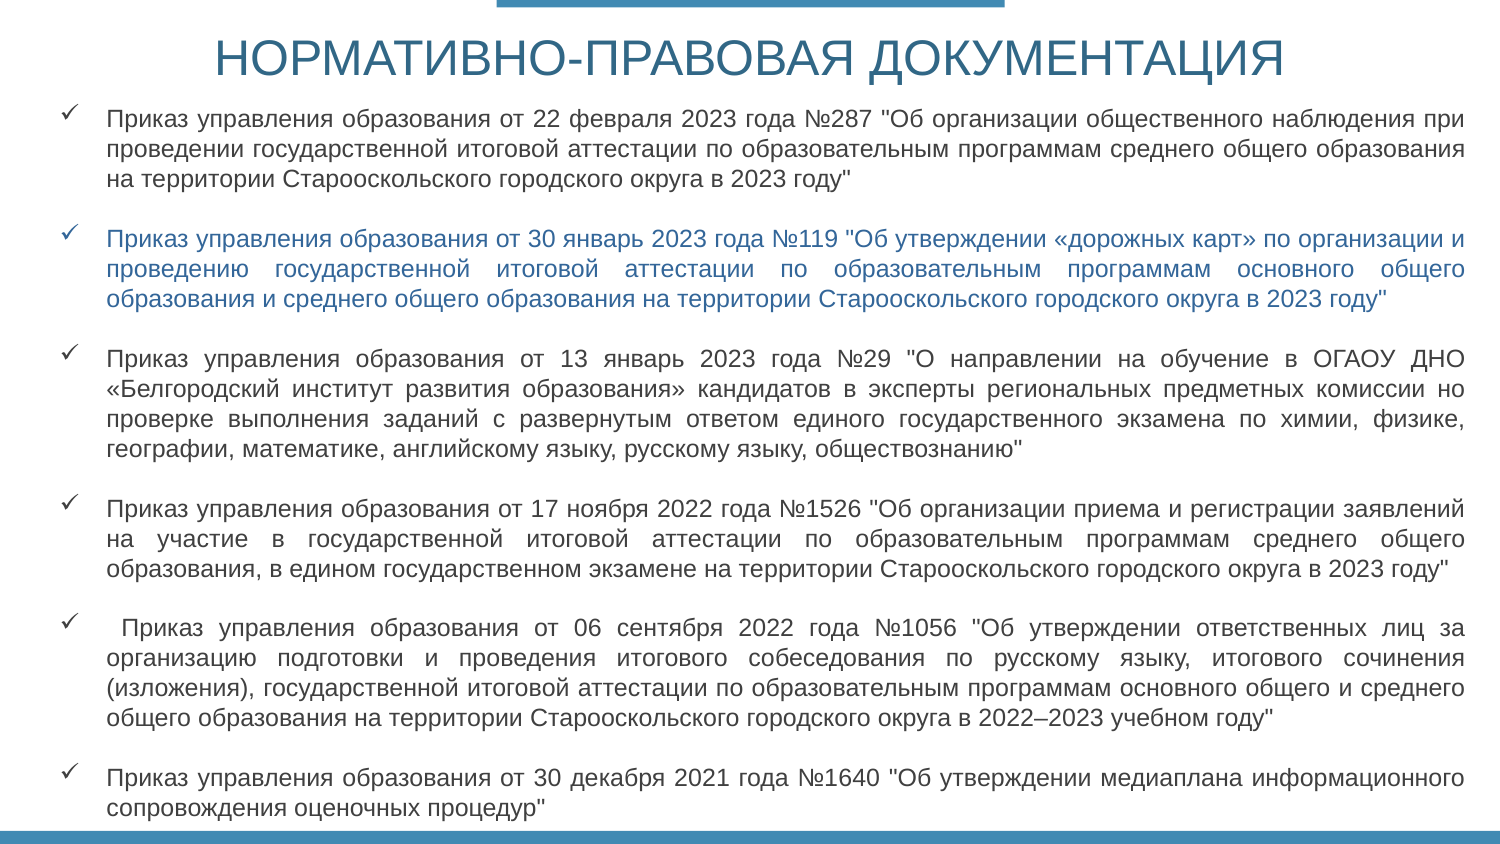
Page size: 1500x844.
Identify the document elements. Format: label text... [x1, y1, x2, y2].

list НОРМАТИВНО-ПРАВОВАЯ ДОКУМЕНТАЦИЯ [0, 8, 1500, 103]
text_box Приказ управления образования от 22 февраля 2023 года №287 "Об организации общественного наблюдения при проведении государственной итоговой аттестации по образовательным программам среднего общего образования на территории Старооскольского городского округа в 2023 году" Приказ управления образования от 30 январь 2023 года №119 "Об утверждении «дорожных карт» по организации и проведению государственной итоговой аттестации по образовательным программам основного общего образования и среднего общего образования на территории Старооскольского городского округа в 2023 году" Приказ управления образования от 13 январь 2023 года №29 "О направлении на обучение в ОГАОУ ДНО «Белгородский институт развития образования» кандидатов в эксперты региональных предметных комиссии но проверке выполнения заданий с развернутым ответом единого государственного экзамена по химии, физике, географии, математике, английскому языку, русскому языку, обществознанию" Приказ управления образования от 17 ноября 2022 года №1526 "Об организации приема и регистрации заявлений на участие в государственной итоговой аттестации по образовательным программам среднего общего образования, в едином государственном экзамене на территории Старооскольского городского округа в 2023 году" Приказ управления образования от 06 сентября 2022 года №1056 "Об утверждении ответственных лиц за организацию подготовки и проведения итогового собеседования по русскому языку, итогового сочинения (изложения), государственной итоговой аттестации по образовательным программам основного общего и среднего общего образования на территории Старооскольского городского округа в 2022–2023 учебном году" Приказ управления образования от 30 декабря 2021 года №1640 "Об утверждении медиаплана информационного сопровождения оценочных процедур" [44, 95, 1483, 829]
